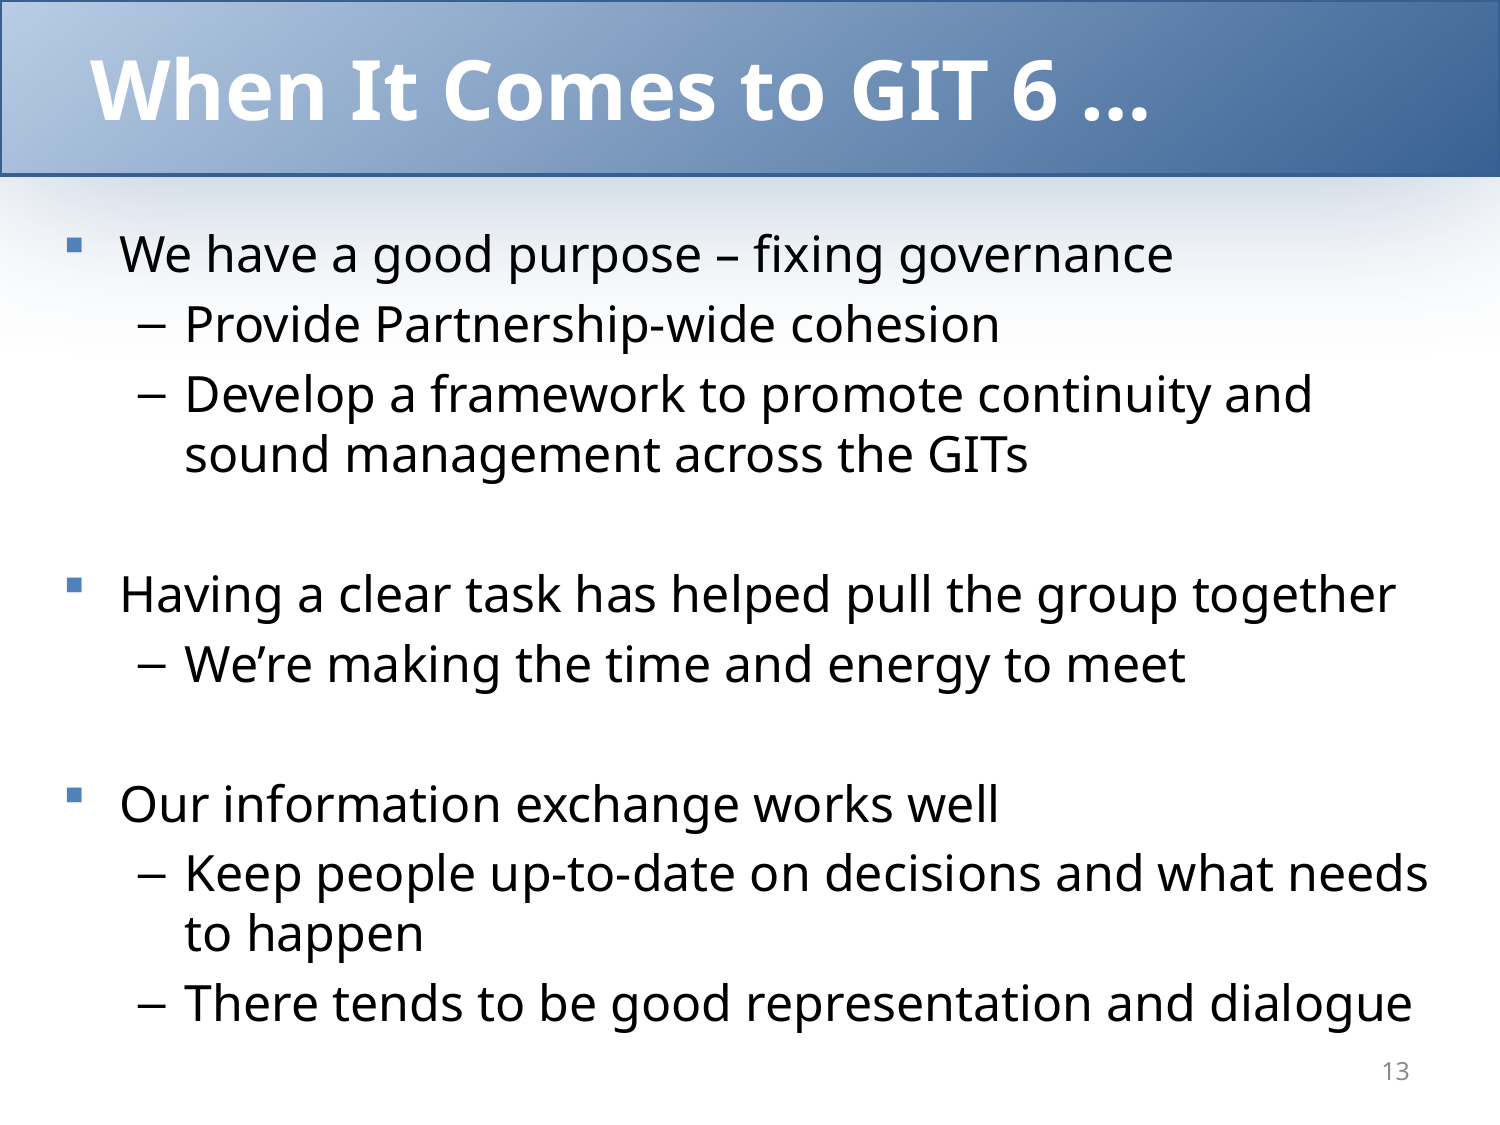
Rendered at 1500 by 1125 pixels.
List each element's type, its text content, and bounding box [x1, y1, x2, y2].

slide_number 13 [1074, 1042, 1425, 1103]
title When It Comes to GIT 6 … [75, 0, 1350, 175]
list We have a good purpose – fixing governance Provide Partnership-wide cohesion Develop a framework to promote continuity and sound management across the GITs Having a clear task has helped pull the group together We’re making the time and energy to meet Our information exchange works well Keep people up-to-date on decisions and what needs to happen There tends to be good representation and dialogue [47, 214, 1463, 1078]
